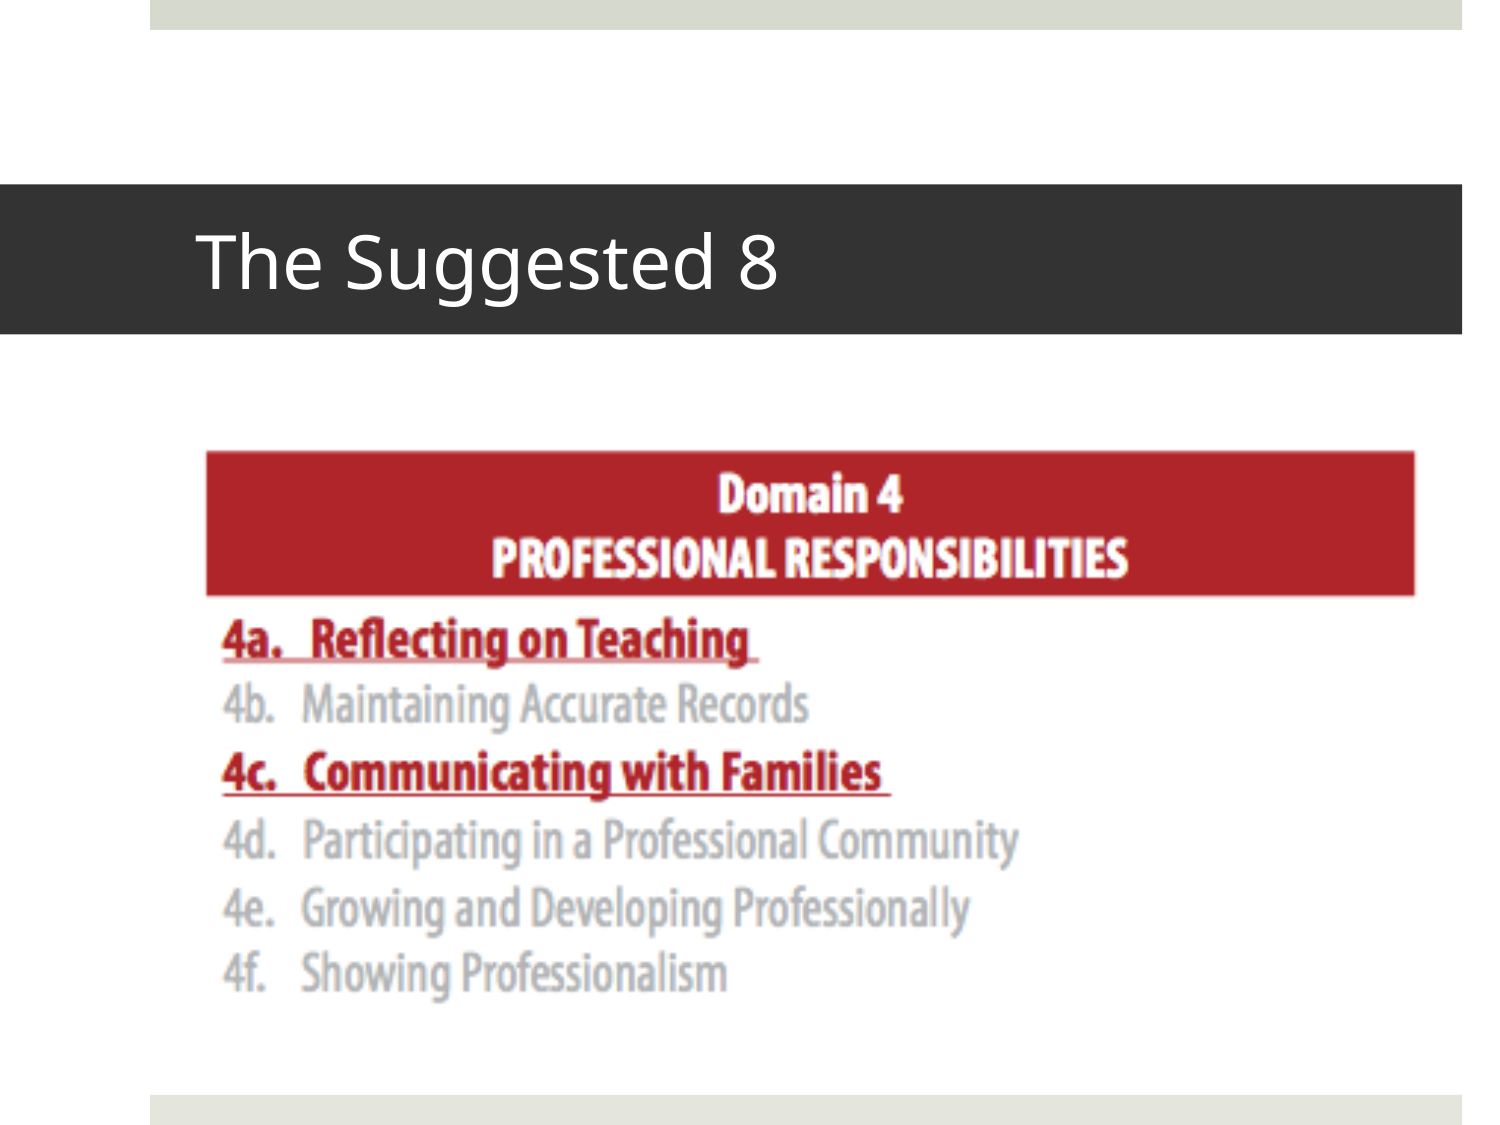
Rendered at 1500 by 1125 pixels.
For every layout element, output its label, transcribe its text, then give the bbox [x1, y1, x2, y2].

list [182, 425, 1432, 1029]
title The Suggested 8 [0, 184, 1463, 335]
